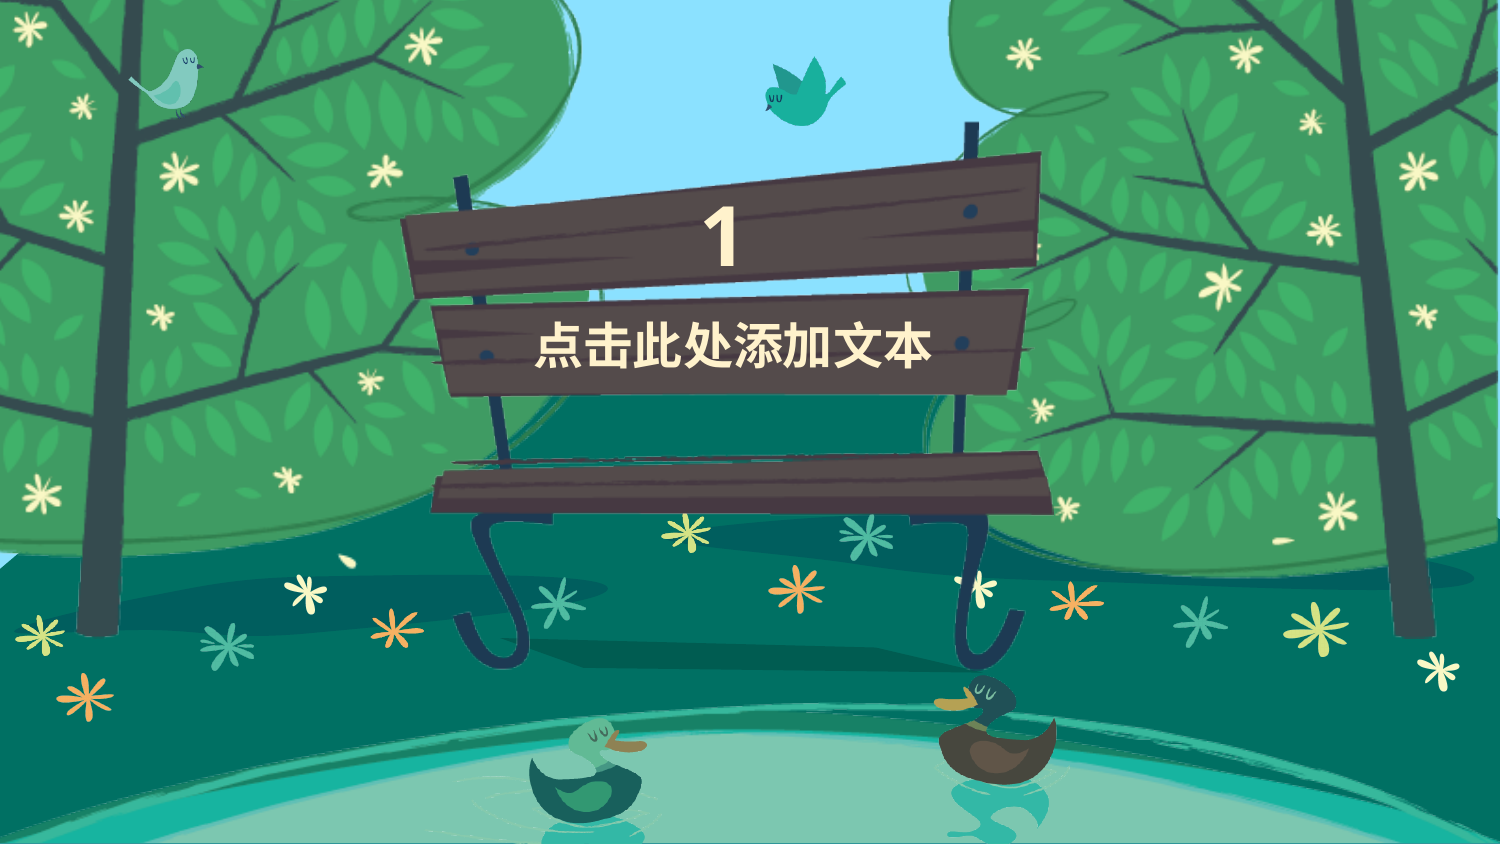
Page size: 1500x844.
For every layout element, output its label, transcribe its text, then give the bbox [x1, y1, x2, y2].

text_box 点击此处添加文本 [518, 307, 949, 382]
picture [0, 0, 1500, 844]
text_box 1 [684, 175, 762, 291]
